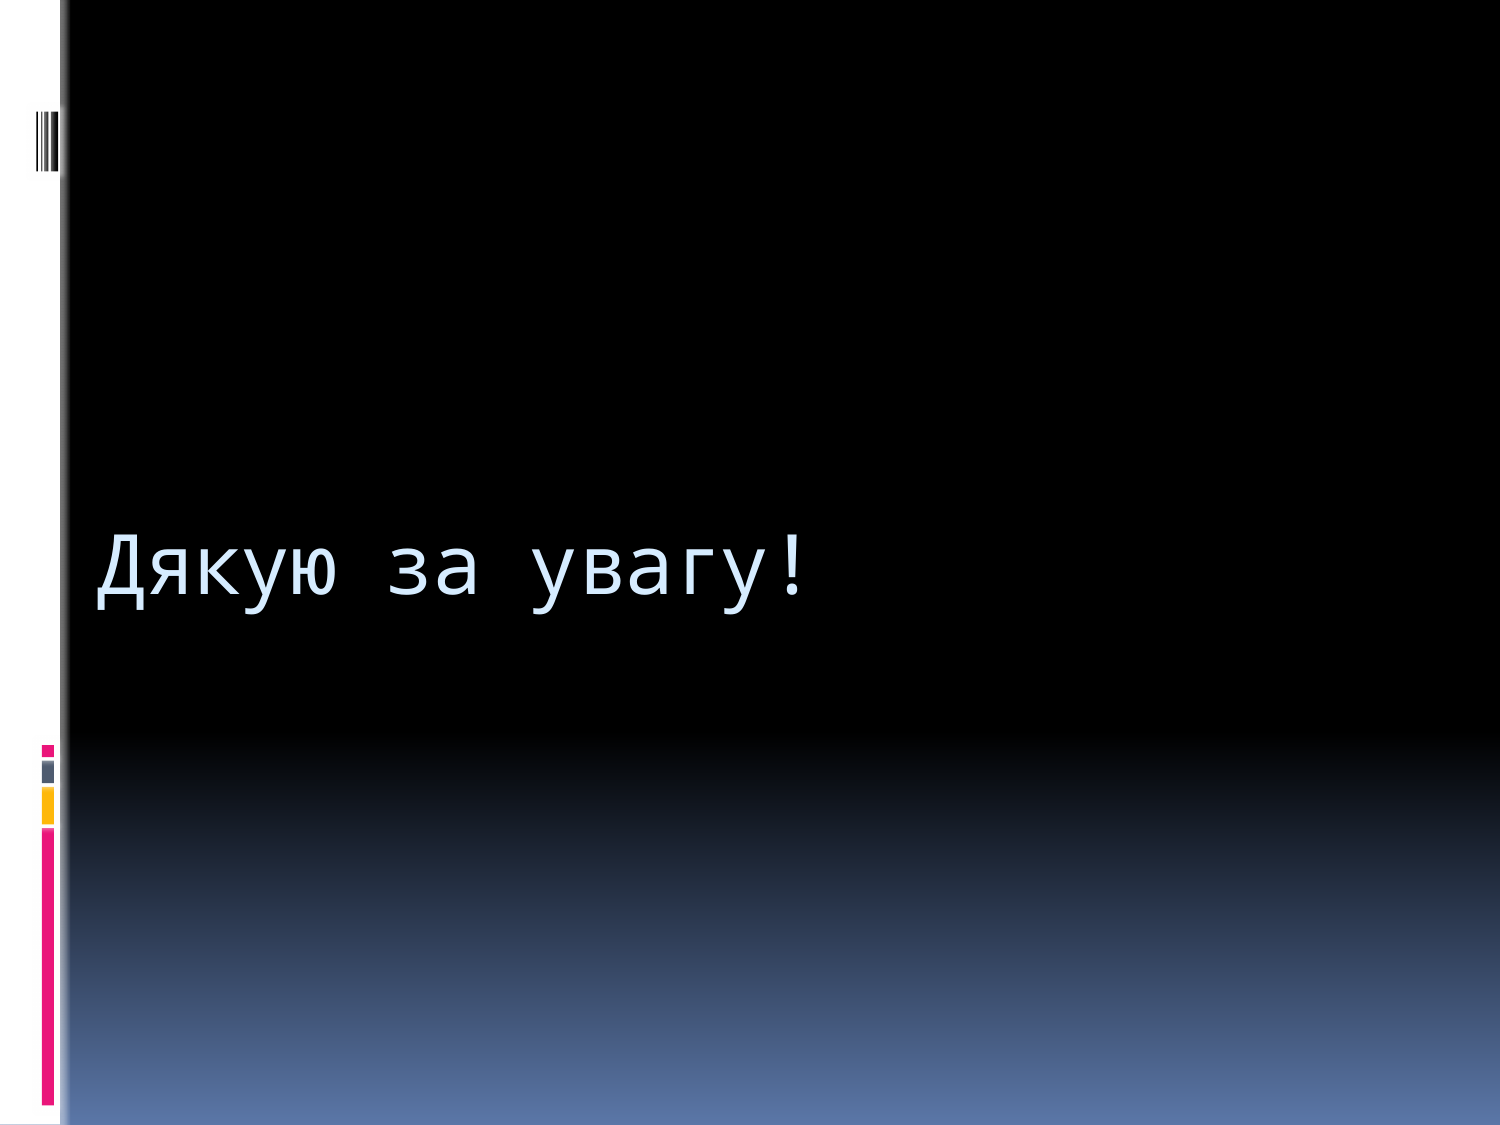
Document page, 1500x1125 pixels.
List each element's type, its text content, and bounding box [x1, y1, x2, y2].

title Дякую за увагу! [82, 503, 1432, 692]
